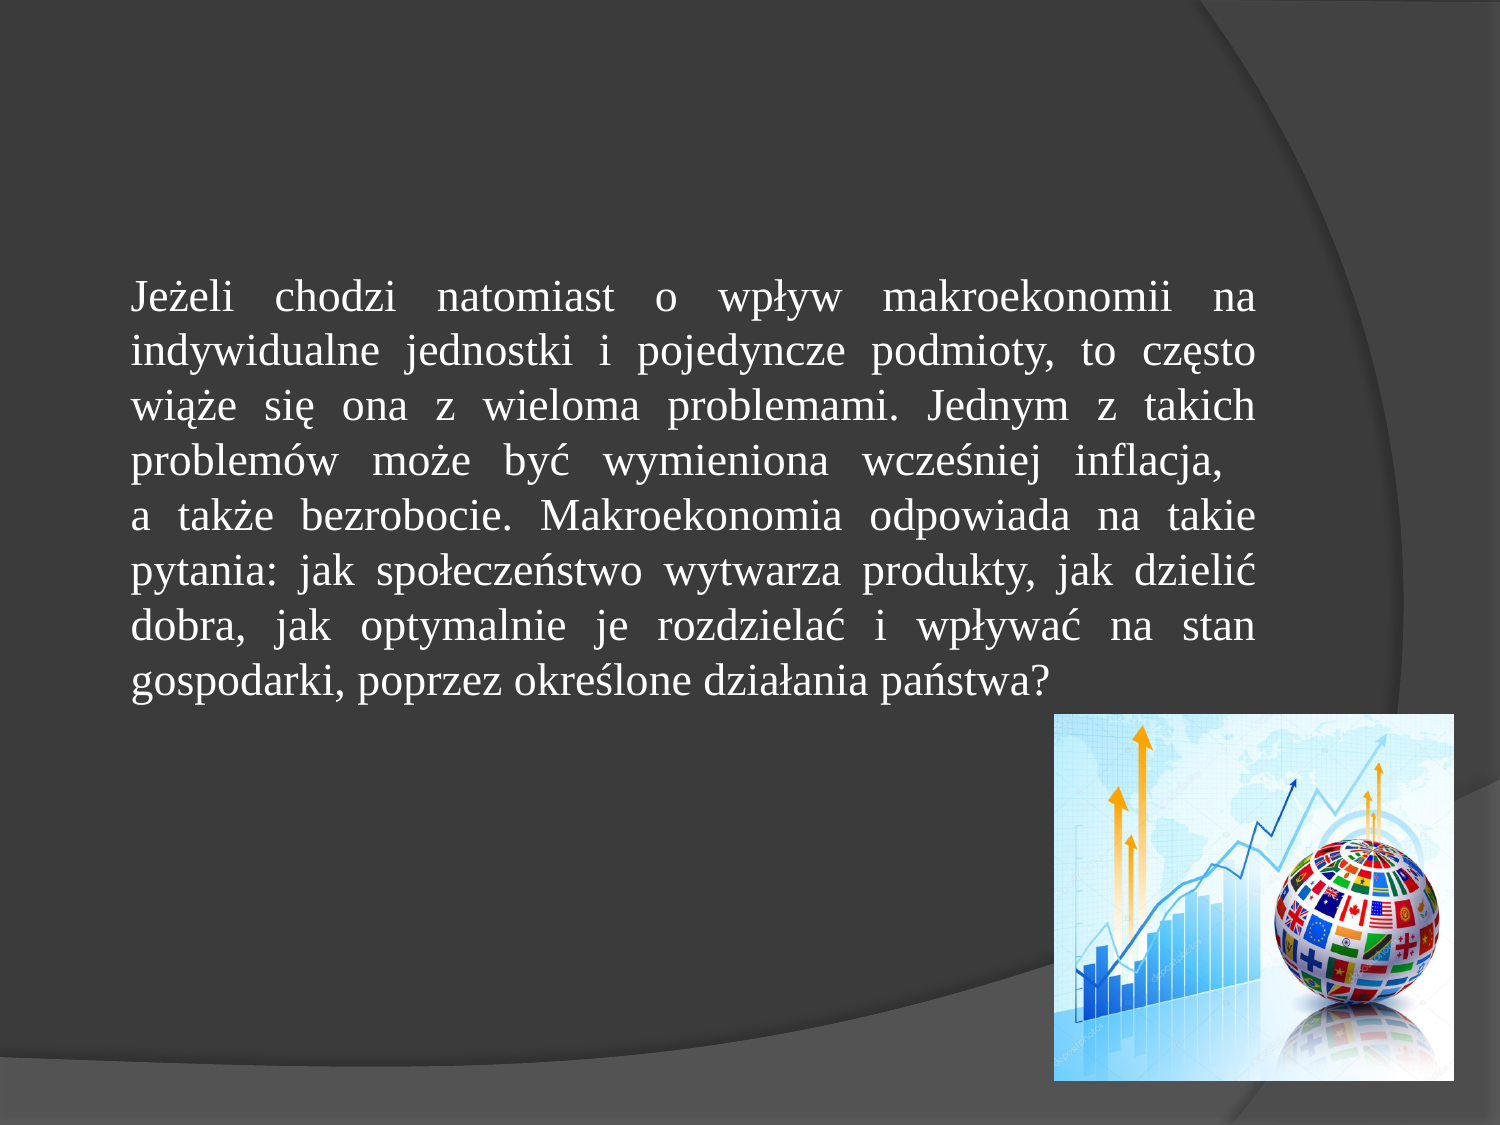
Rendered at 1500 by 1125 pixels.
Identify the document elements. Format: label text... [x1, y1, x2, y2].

list Jeżeli chodzi natomiast o wpływ makroekonomii na indywidualne jednostki i pojedyncze podmioty, to często wiąże się ona z wieloma problemami. Jednym z takich problemów może być wymieniona wcześniej inflacja, a także bezrobocie. Makroekonomia odpowiada na takie pytania: jak społeczeństwo wytwarza produkty, jak dzielić dobra, jak optymalnie je rozdzielać i wpływać na stan gospodarki, poprzez określone działania państwa? [46, 257, 1272, 1001]
picture [1054, 714, 1454, 1081]
